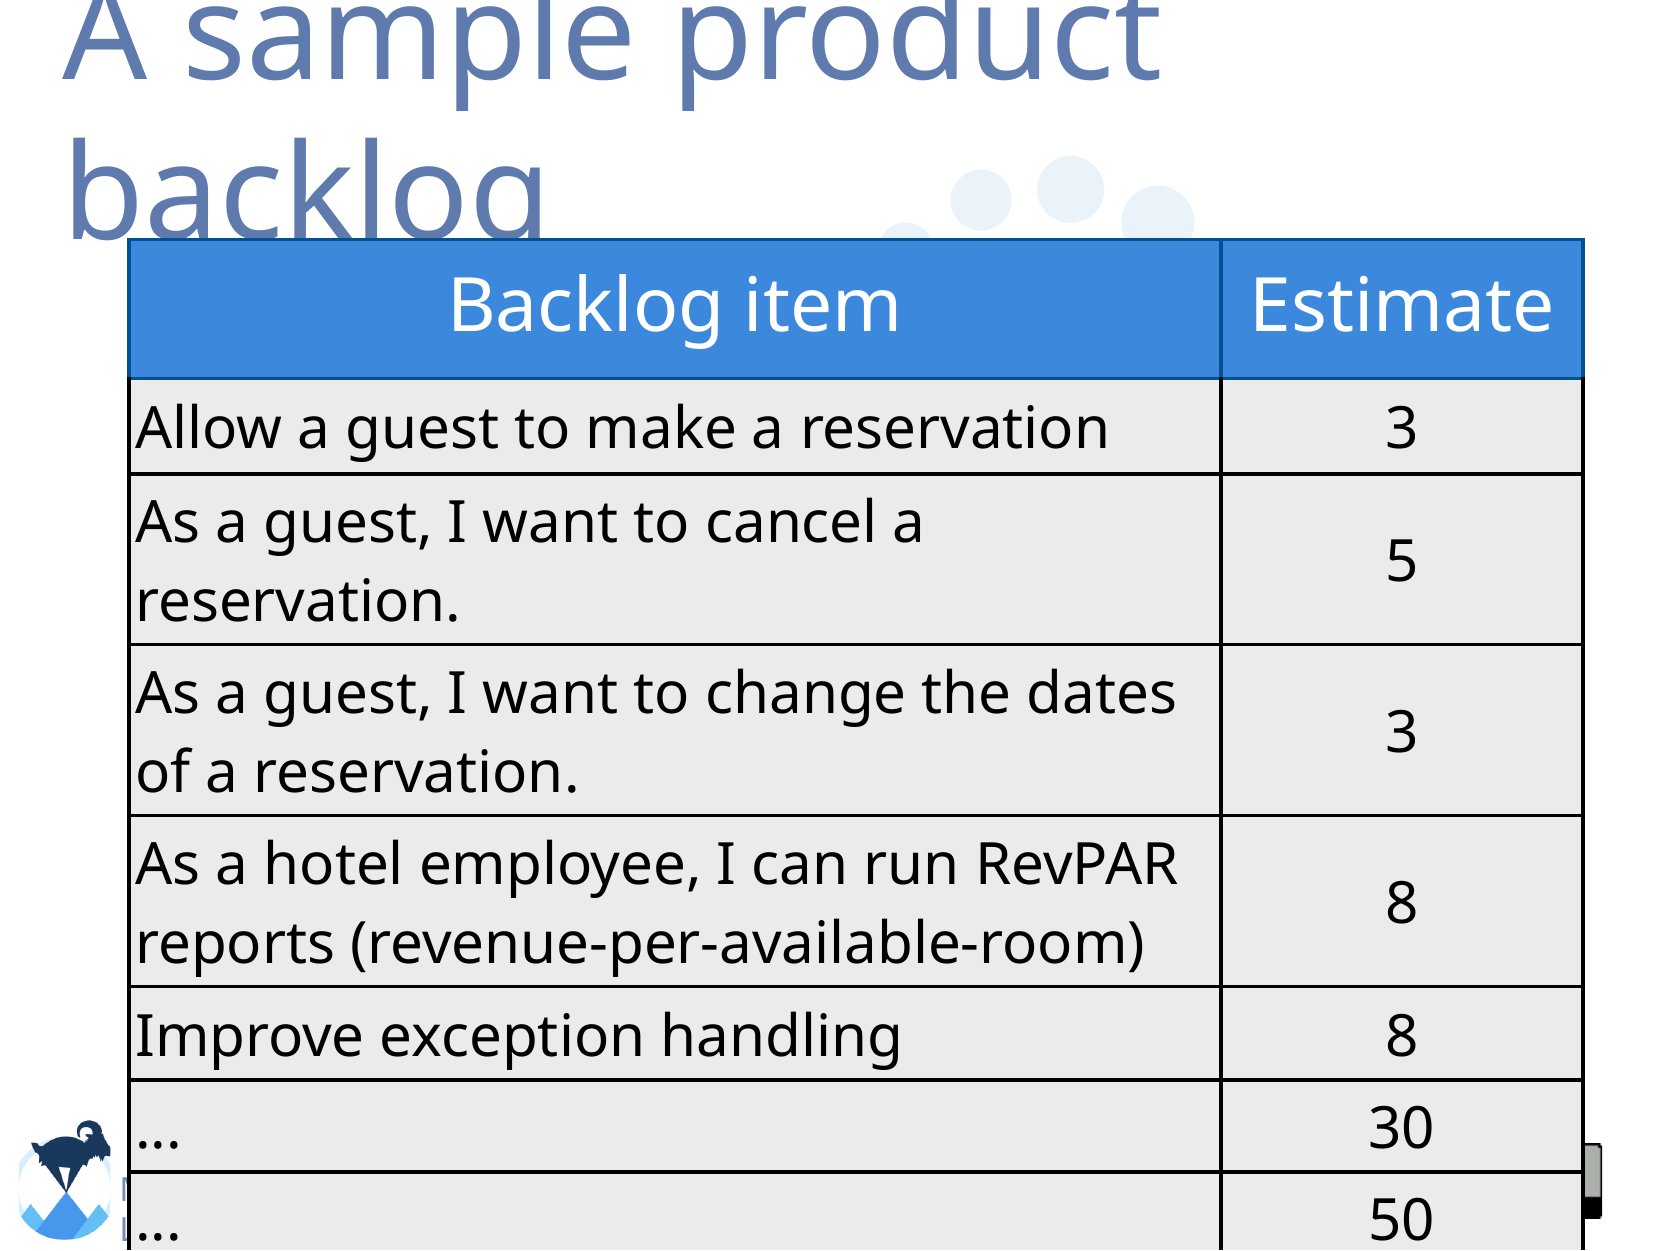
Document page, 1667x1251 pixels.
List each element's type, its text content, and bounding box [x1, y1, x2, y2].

table_cell 8 [1223, 988, 1581, 1078]
table_cell Allow a guest to make a reservation [131, 380, 1219, 472]
picture [1585, 1143, 1603, 1219]
table_cell ... [131, 1082, 1219, 1170]
table_cell 3 [1223, 380, 1581, 472]
table_cell 50 [1223, 1174, 1581, 1250]
table_cell 30 [1223, 1082, 1581, 1170]
table_cell 3 [1223, 646, 1581, 814]
table_cell ... [131, 1174, 1219, 1250]
table_cell Improve exception handling [131, 988, 1219, 1078]
picture [18, 1120, 111, 1240]
table_cell As a guest, I want to change the dates of a reservation. [131, 646, 1219, 814]
table_cell As a guest, I want to cancel a reservation. [131, 476, 1219, 643]
table_cell 5 [1223, 476, 1581, 643]
table_header Estimate [1223, 241, 1581, 377]
table_header Backlog item [131, 241, 1219, 377]
title A sample product backlog [55, 18, 1609, 195]
table_cell 8 [1223, 817, 1581, 985]
table_cell As a hotel employee, I can run RevPAR reports (revenue-per-available-room) [131, 817, 1219, 985]
